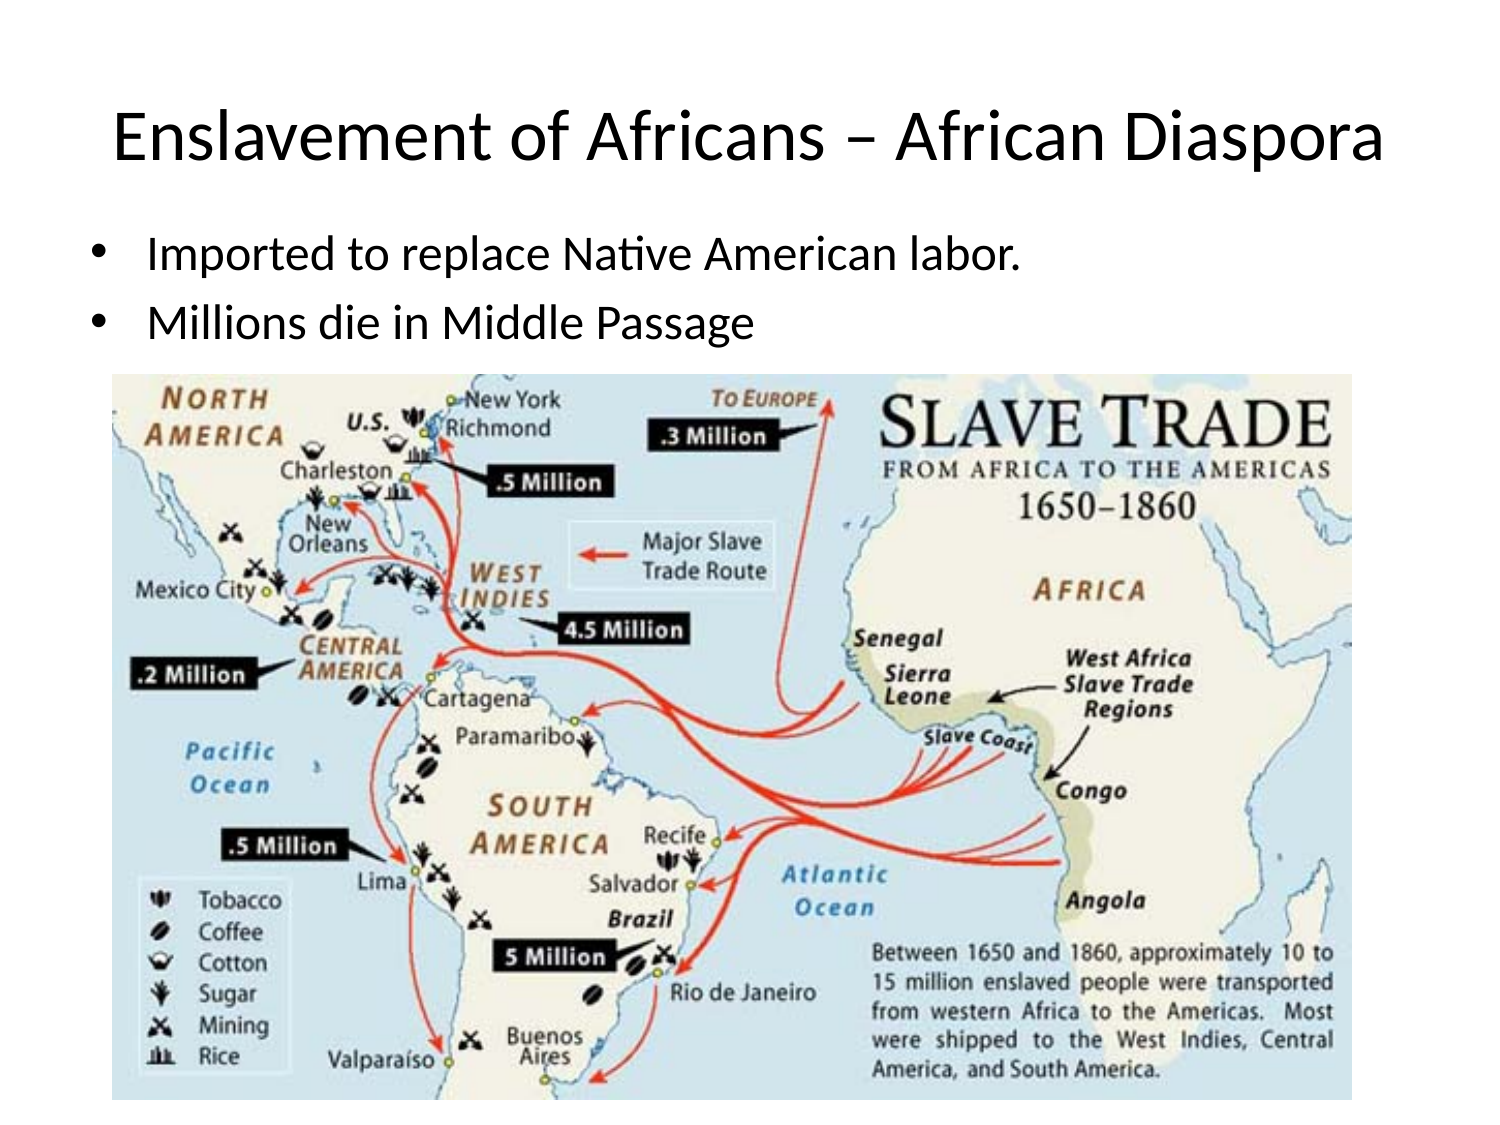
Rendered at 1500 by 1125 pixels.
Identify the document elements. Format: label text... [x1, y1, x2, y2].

list Imported to replace Native American labor. Millions die in Middle Passage [75, 212, 1425, 955]
title Enslavement of Africans – African Diaspora [75, 37, 1425, 212]
picture [112, 374, 1352, 1101]
